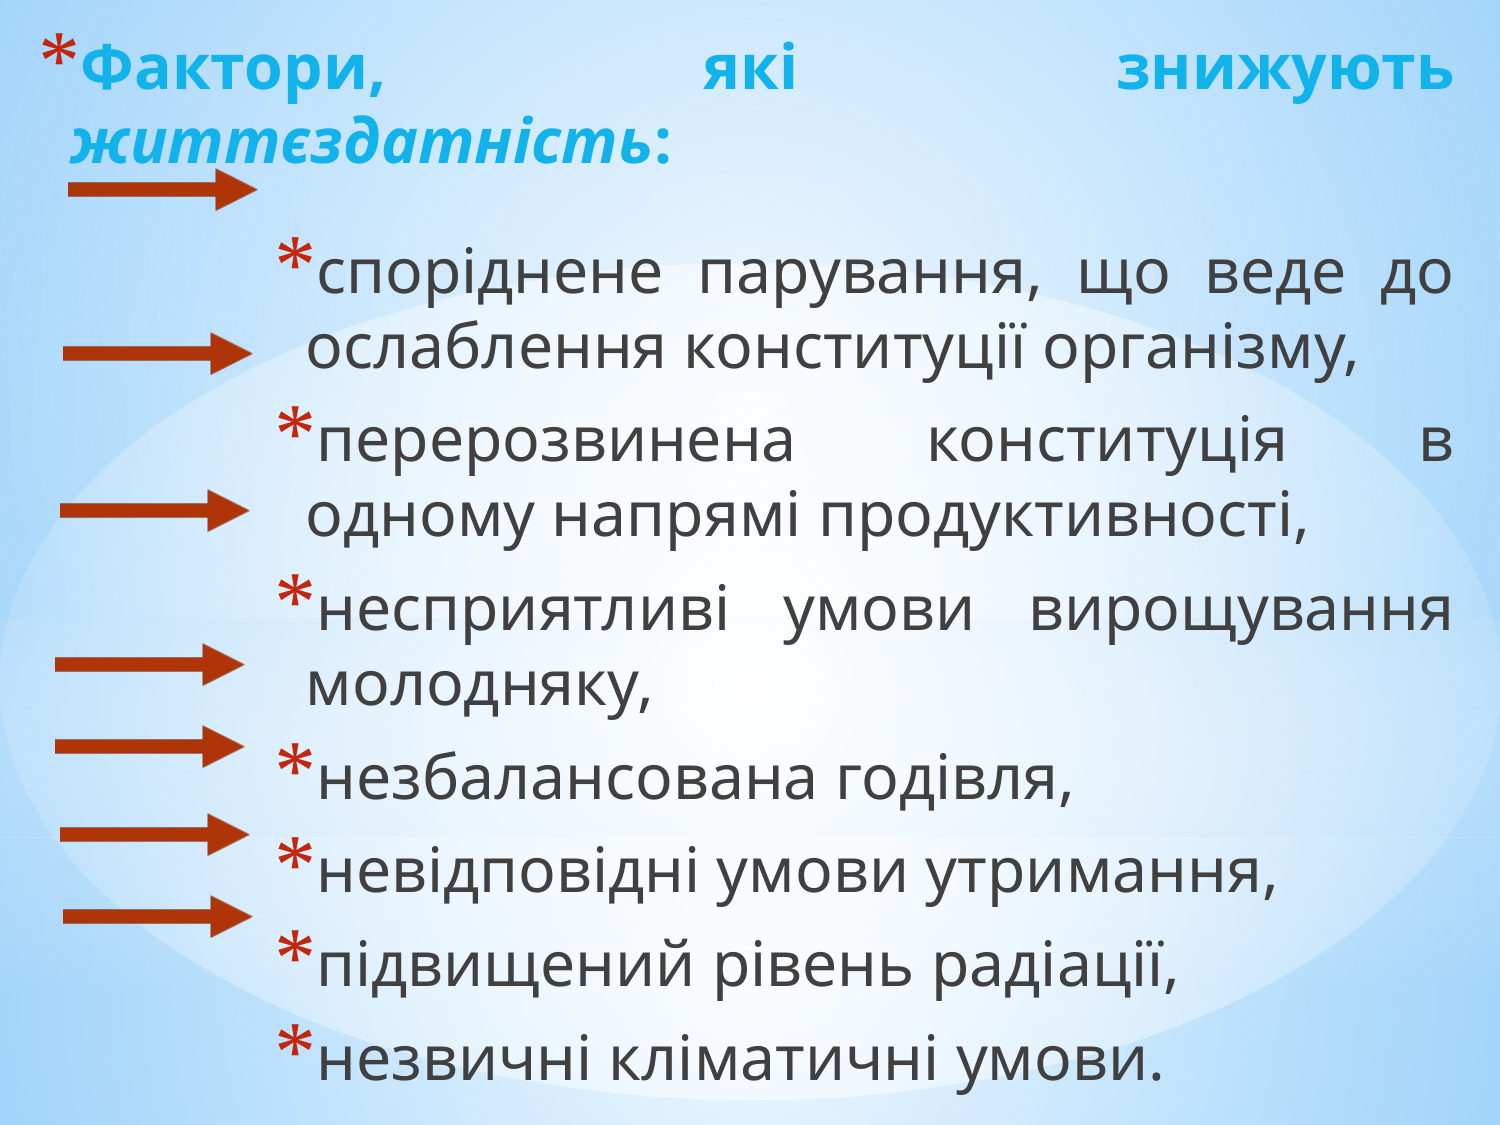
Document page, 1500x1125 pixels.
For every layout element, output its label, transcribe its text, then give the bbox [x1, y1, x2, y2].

picture [68, 146, 301, 233]
picture [55, 621, 296, 961]
picture [63, 310, 296, 397]
list Фактори, які знижують життєздатність: споріднене парування, що веде до ослаблення конституції організму, перерозвинена конституція в одному напрямі продуктивності, несприятливі умови вирощування молодняку, незбалансована годівля, невідповідні умови утримання, підвищений рівень радіації, незвичні кліматичні умови. [17, 19, 1471, 1106]
picture [143, 146, 153, 156]
picture [60, 466, 294, 554]
picture [293, 149, 301, 156]
